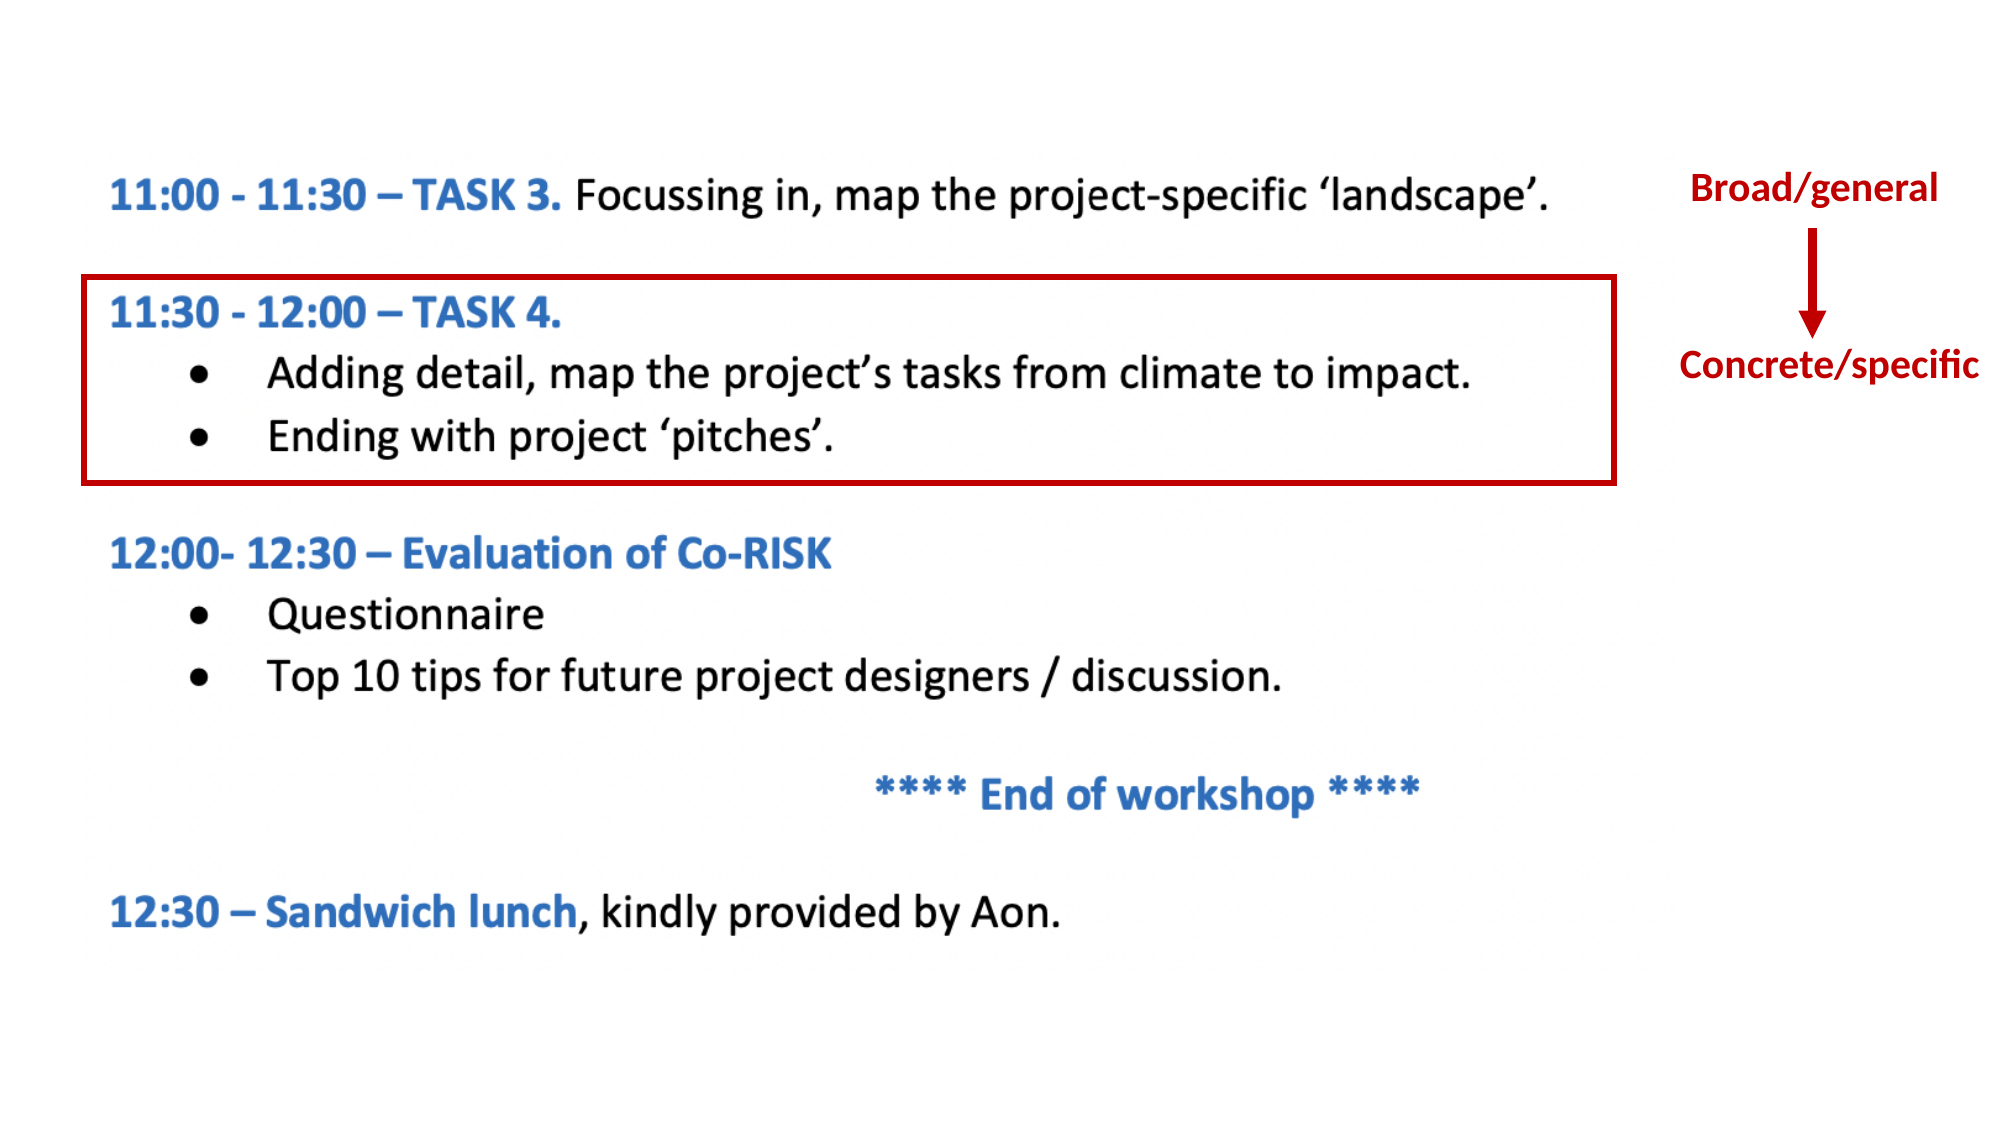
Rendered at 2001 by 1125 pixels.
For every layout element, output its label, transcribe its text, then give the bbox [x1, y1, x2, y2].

text_box Broad/general [1676, 152, 2000, 218]
text_box Concrete/specific [1676, 329, 2000, 395]
picture [83, 152, 1676, 973]
